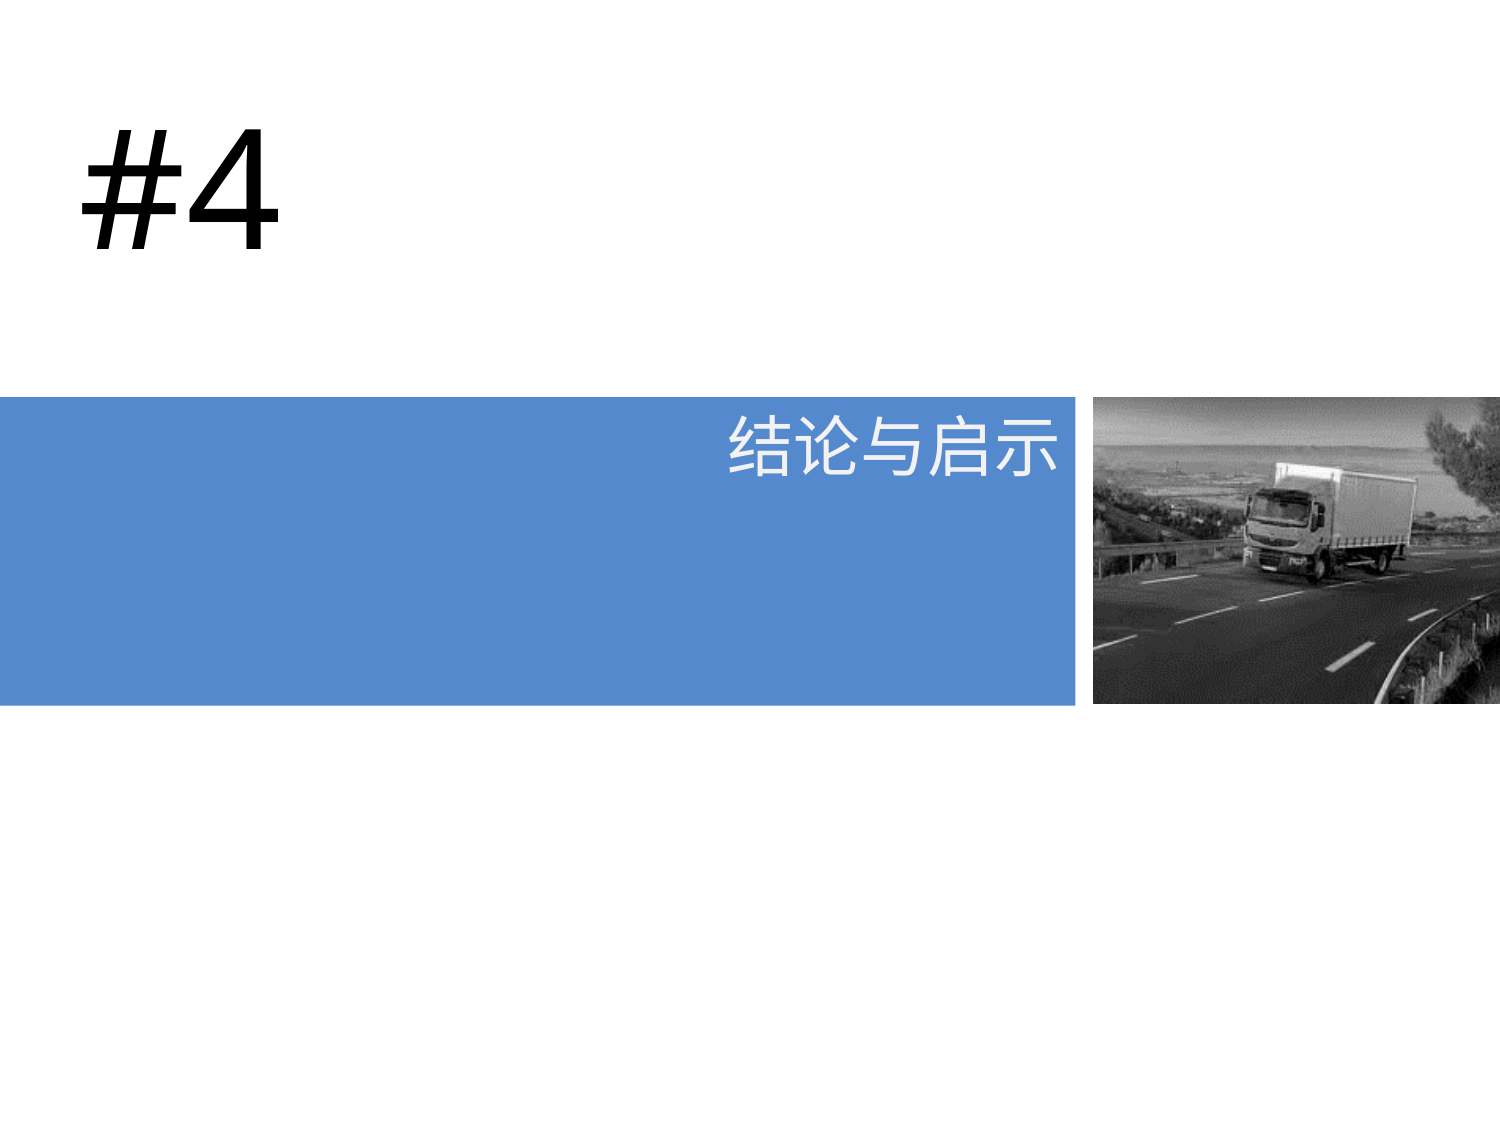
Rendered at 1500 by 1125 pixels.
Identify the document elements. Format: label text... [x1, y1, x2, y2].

text_box 结论与启示 [0, 397, 1076, 492]
text_box #4 [64, 76, 297, 291]
picture [1093, 397, 1500, 704]
text_box [0, 492, 1076, 707]
